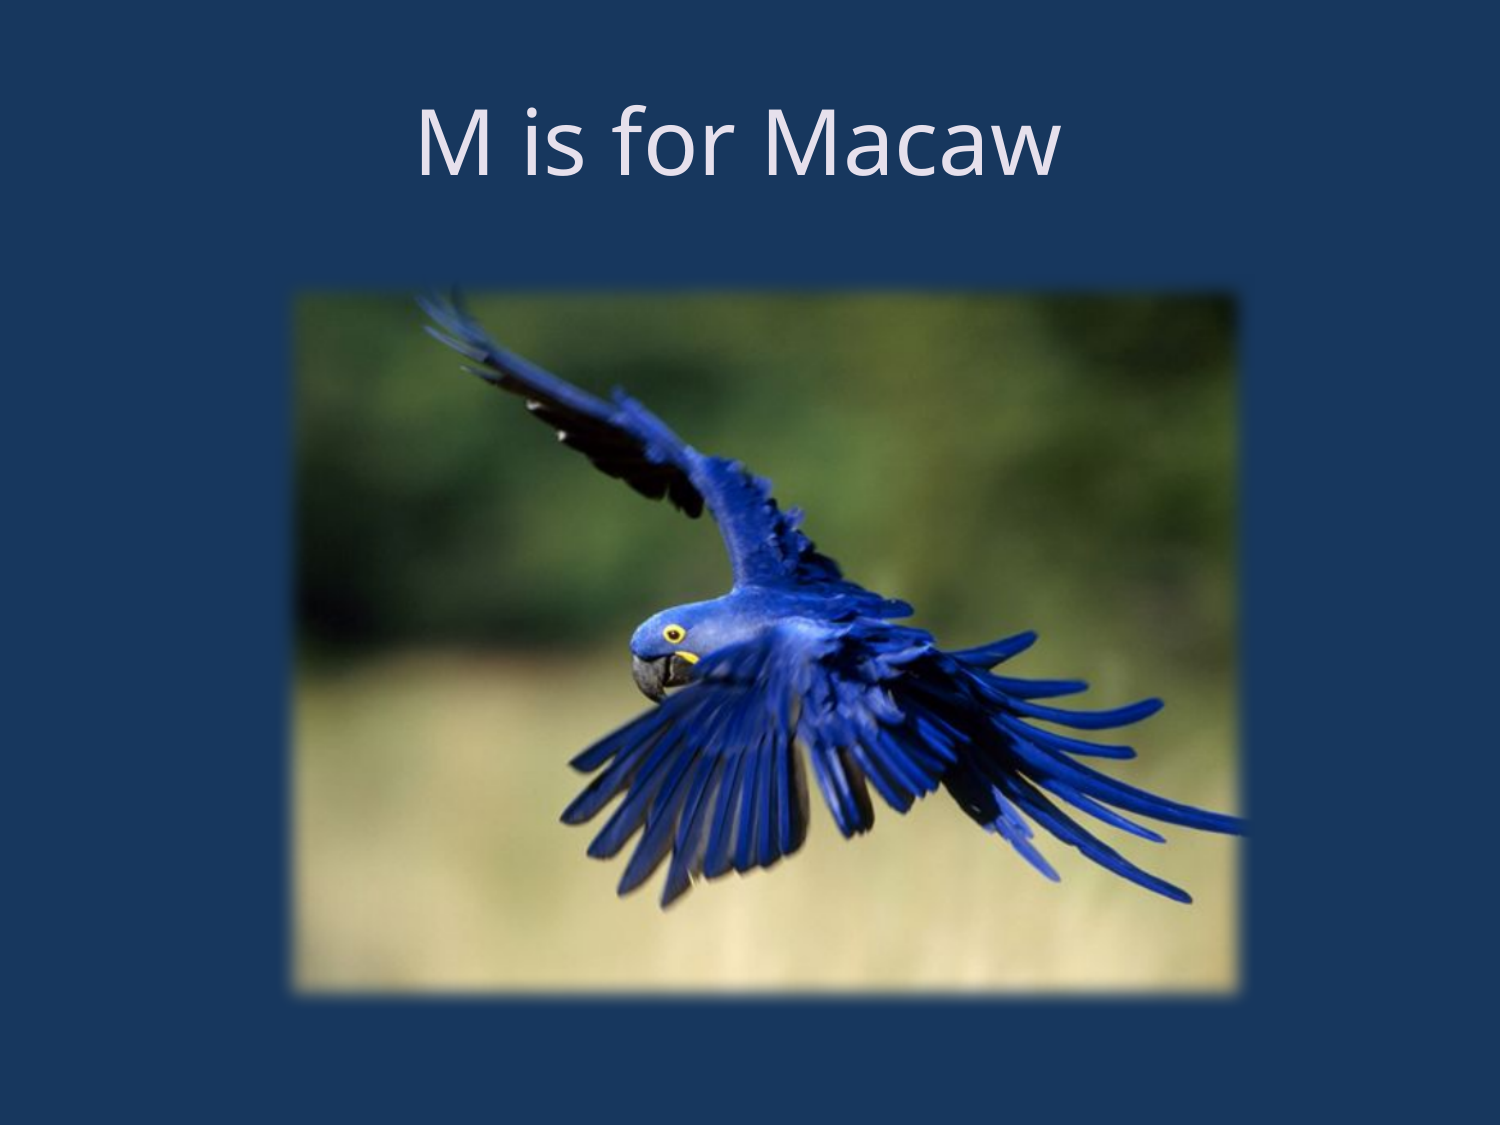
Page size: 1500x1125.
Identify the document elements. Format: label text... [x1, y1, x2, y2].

title M is for Macaw [75, 45, 1425, 233]
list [274, 274, 1257, 1012]
